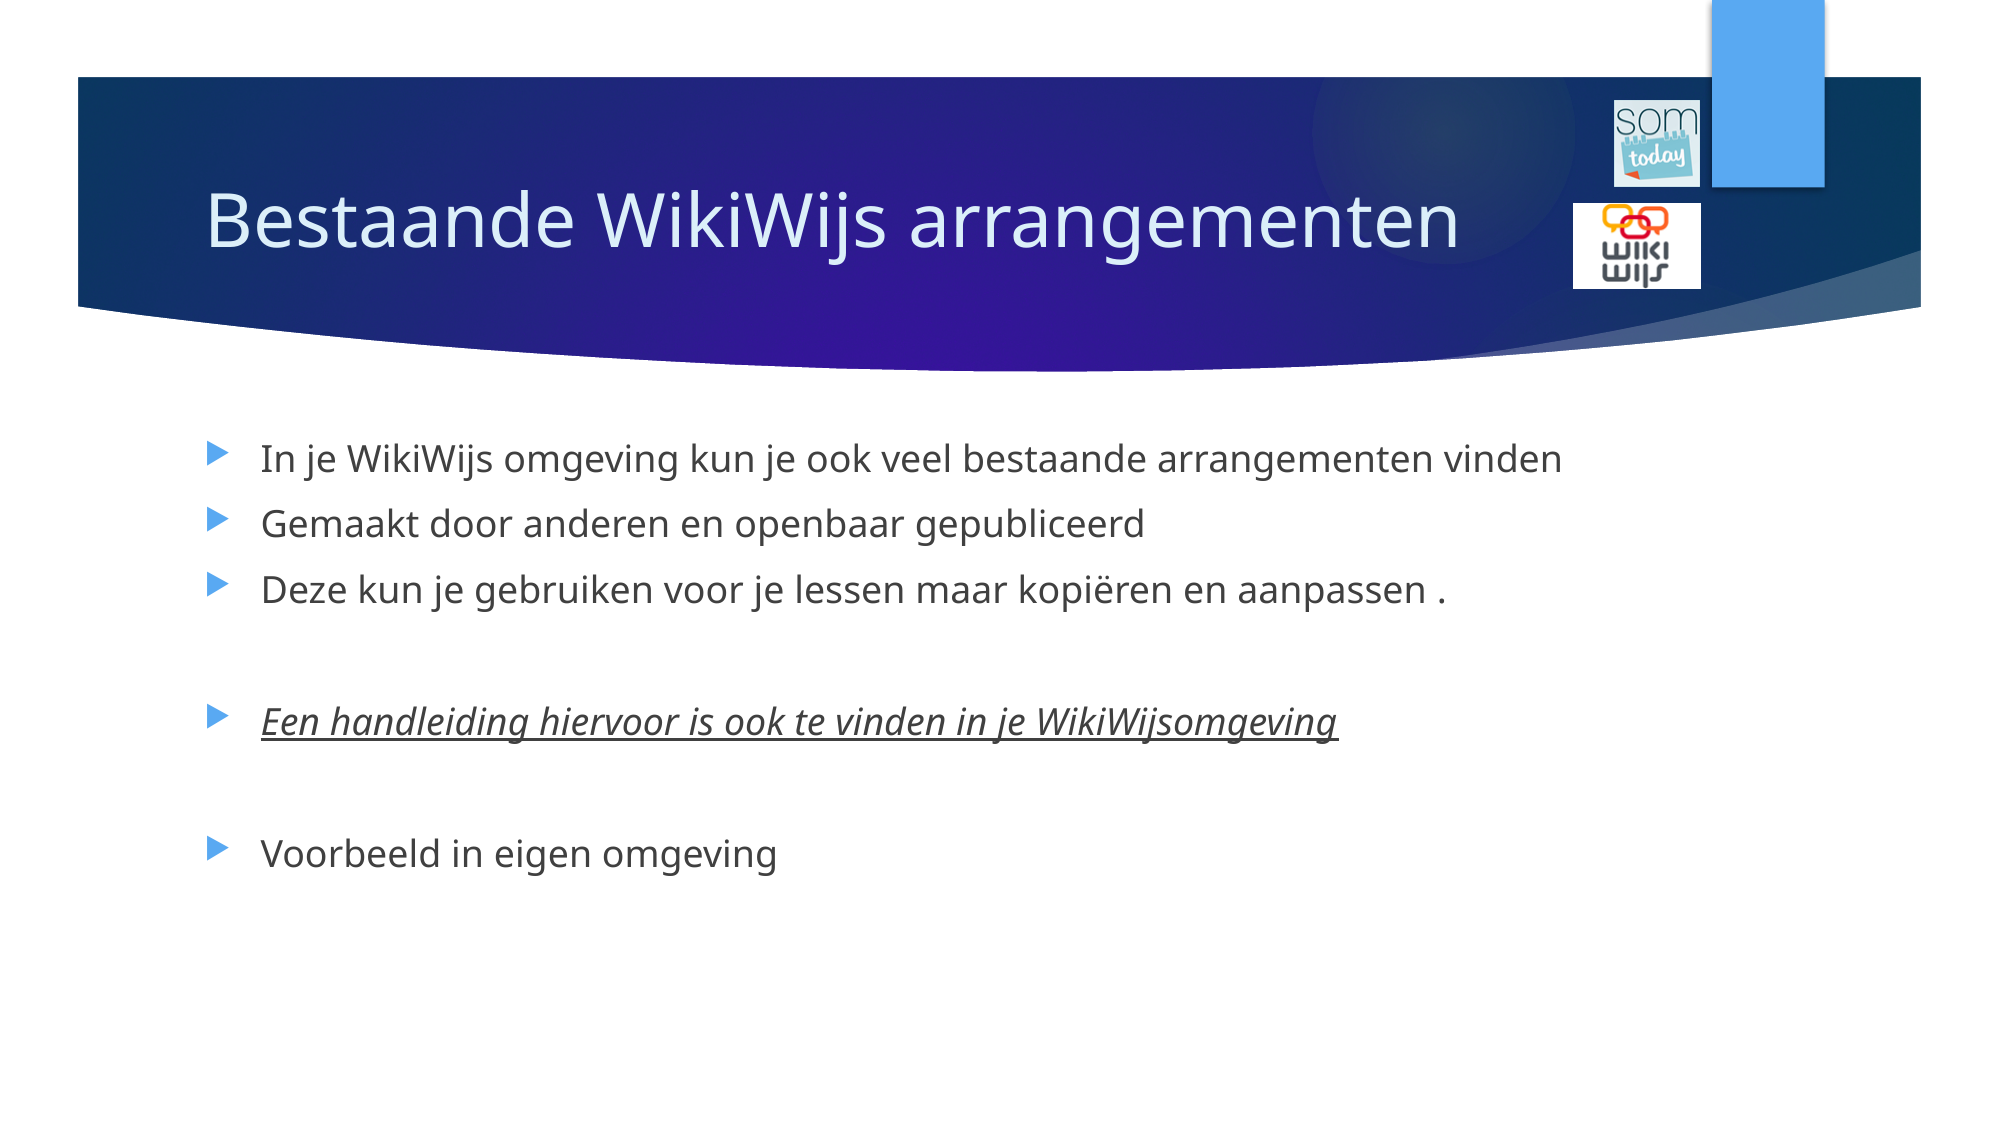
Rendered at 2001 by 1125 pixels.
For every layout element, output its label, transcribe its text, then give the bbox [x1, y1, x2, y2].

picture [1572, 202, 1701, 289]
list In je WikiWijs omgeving kun je ook veel bestaande arrangementen vinden Gemaakt door anderen en openbaar gepubliceerd Deze kun je gebruiken voor je lessen maar kopiëren en aanpassen . Een handleiding hiervoor is ook te vinden in je WikiWijsomgeving Voorbeeld in eigen omgeving [189, 427, 1638, 988]
title Bestaande WikiWijs arrangementen [189, 159, 1627, 276]
picture [1613, 100, 1701, 187]
